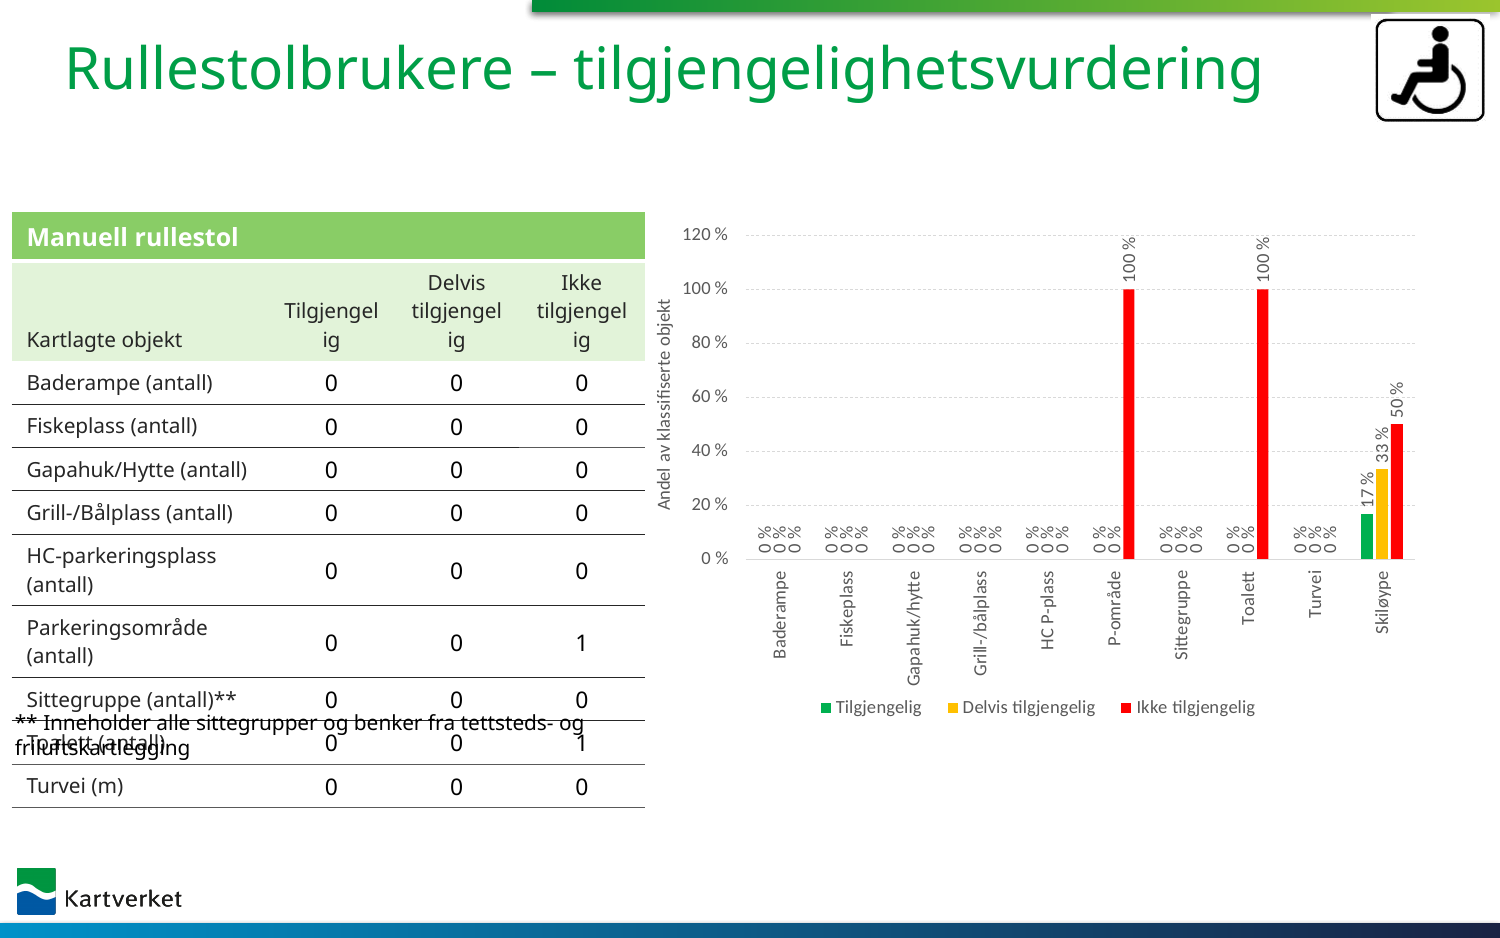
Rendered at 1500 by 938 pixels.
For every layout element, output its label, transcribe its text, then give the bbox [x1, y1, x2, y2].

table_cell 0 [394, 405, 519, 447]
table_cell 0 [394, 361, 519, 404]
text_box ** Inneholder alle sittegrupper og benker fra tettsteds- og friluftskartlegging [0, 702, 745, 768]
table_cell Fiskeplass (antall) [12, 405, 269, 447]
table_cell 0 [519, 535, 638, 605]
table_cell 0 [394, 678, 519, 702]
table_cell 0 [519, 448, 638, 490]
table_cell 0 [269, 405, 394, 447]
table_cell 0 [269, 768, 394, 807]
table_cell 0 [269, 491, 394, 534]
table_cell 0 [269, 361, 394, 404]
table_cell Parkeringsområde (antall) [12, 606, 269, 677]
table_cell 1 [519, 606, 638, 677]
table_cell 0 [519, 361, 638, 404]
table_cell 0 [394, 491, 519, 534]
table_cell Baderampe (antall) [12, 361, 269, 404]
table_cell 0 [519, 405, 638, 447]
table_cell Delvis tilgjengelig [394, 263, 519, 361]
table_cell 0 [269, 678, 394, 702]
table_cell Ikke tilgjengelig [519, 263, 638, 361]
table_header Manuell rullestol [12, 212, 645, 259]
table_cell Sittegruppe (antall)** [12, 678, 269, 702]
picture [643, 218, 1426, 728]
table_cell 0 [394, 448, 519, 490]
table_cell 0 [394, 768, 519, 807]
table_cell Kartlagte objekt [12, 263, 269, 361]
table_cell Tilgjengelig [269, 263, 394, 361]
table_cell 0 [394, 606, 519, 677]
table_cell 0 [269, 606, 394, 677]
table_cell Gapahuk/Hytte (antall) [12, 448, 269, 490]
table_cell 0 [394, 535, 519, 605]
table_cell 0 [269, 535, 394, 605]
table_cell HC-parkeringsplass (antall) [12, 535, 269, 605]
table_cell Turvei (m) [12, 768, 269, 807]
table_cell Grill-/Bålplass (antall) [12, 491, 269, 534]
table_cell 0 [519, 768, 645, 807]
picture [1371, 13, 1491, 127]
table_cell 0 [519, 491, 638, 534]
text_box Rullestolbrukere – tilgjengelighetsvurdering [49, 12, 1372, 109]
table_cell 0 [269, 448, 394, 490]
table_cell 0 [519, 678, 638, 702]
